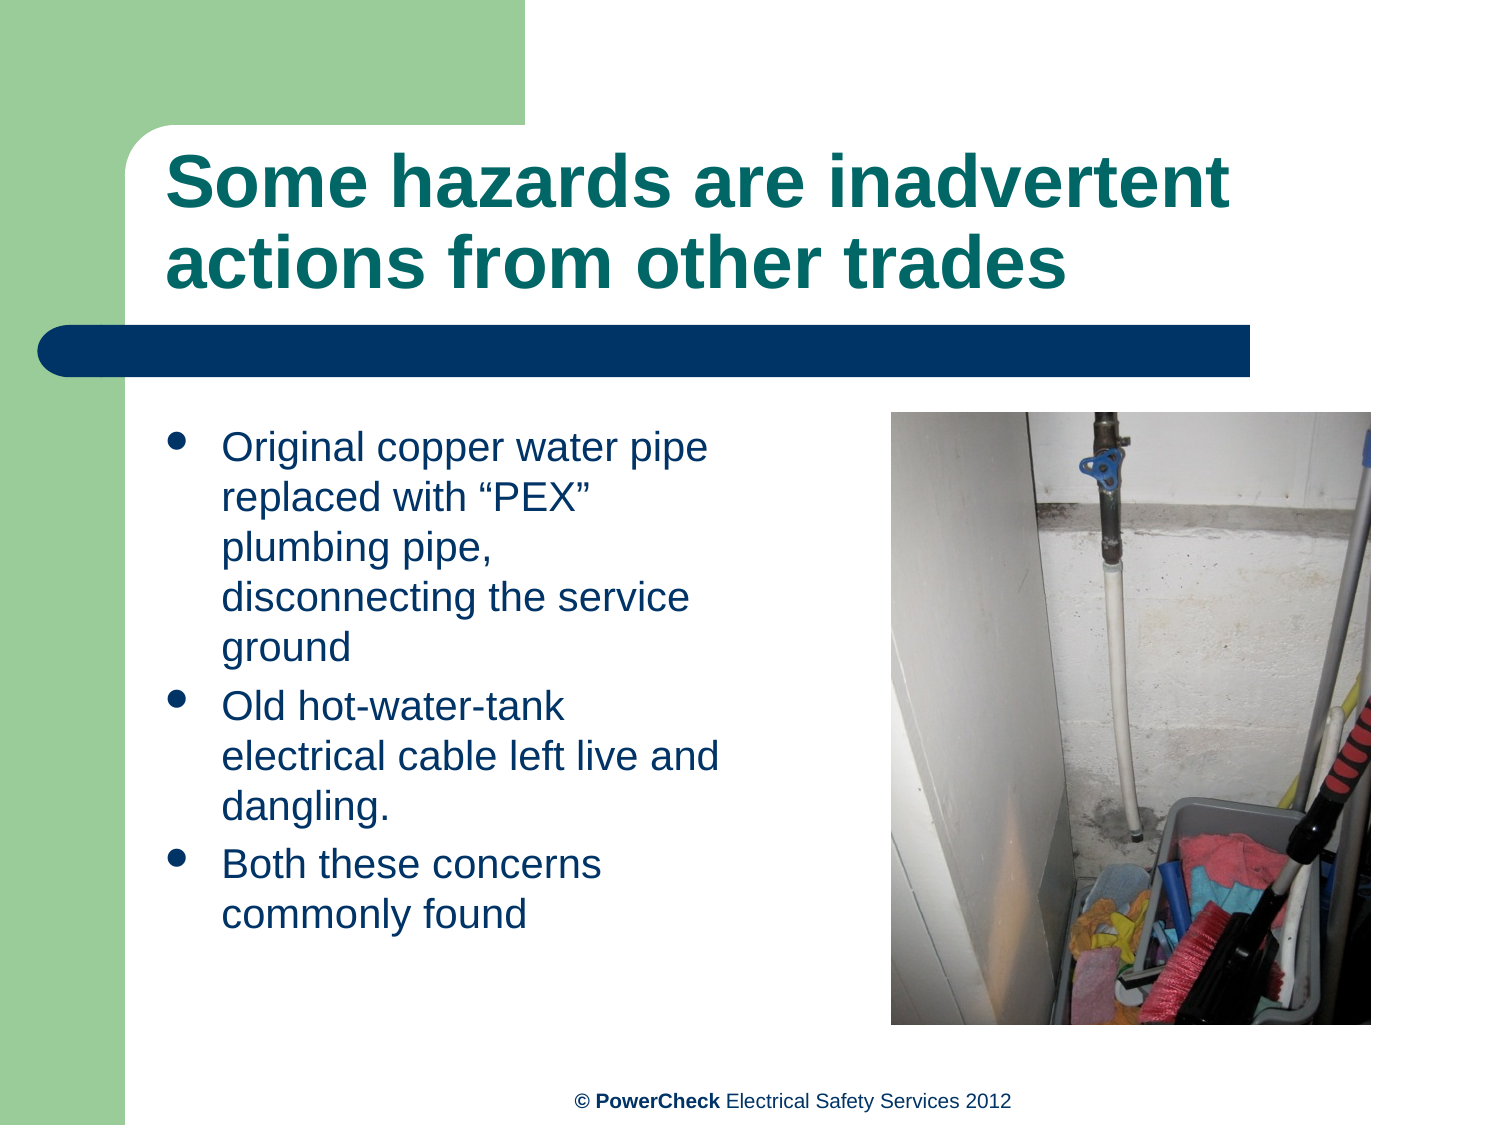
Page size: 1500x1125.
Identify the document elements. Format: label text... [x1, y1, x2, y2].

list Original copper water pipe replaced with “PEX” plumbing pipe, disconnecting the service ground Old hot-water-tank electrical cable left live and dangling. Both these concerns commonly found [150, 412, 739, 1025]
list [891, 412, 1371, 1026]
title Some hazards are inadvertent actions from other trades [150, 125, 1463, 313]
footer © PowerCheck Electrical Safety Services 2012 [469, 1079, 1117, 1121]
